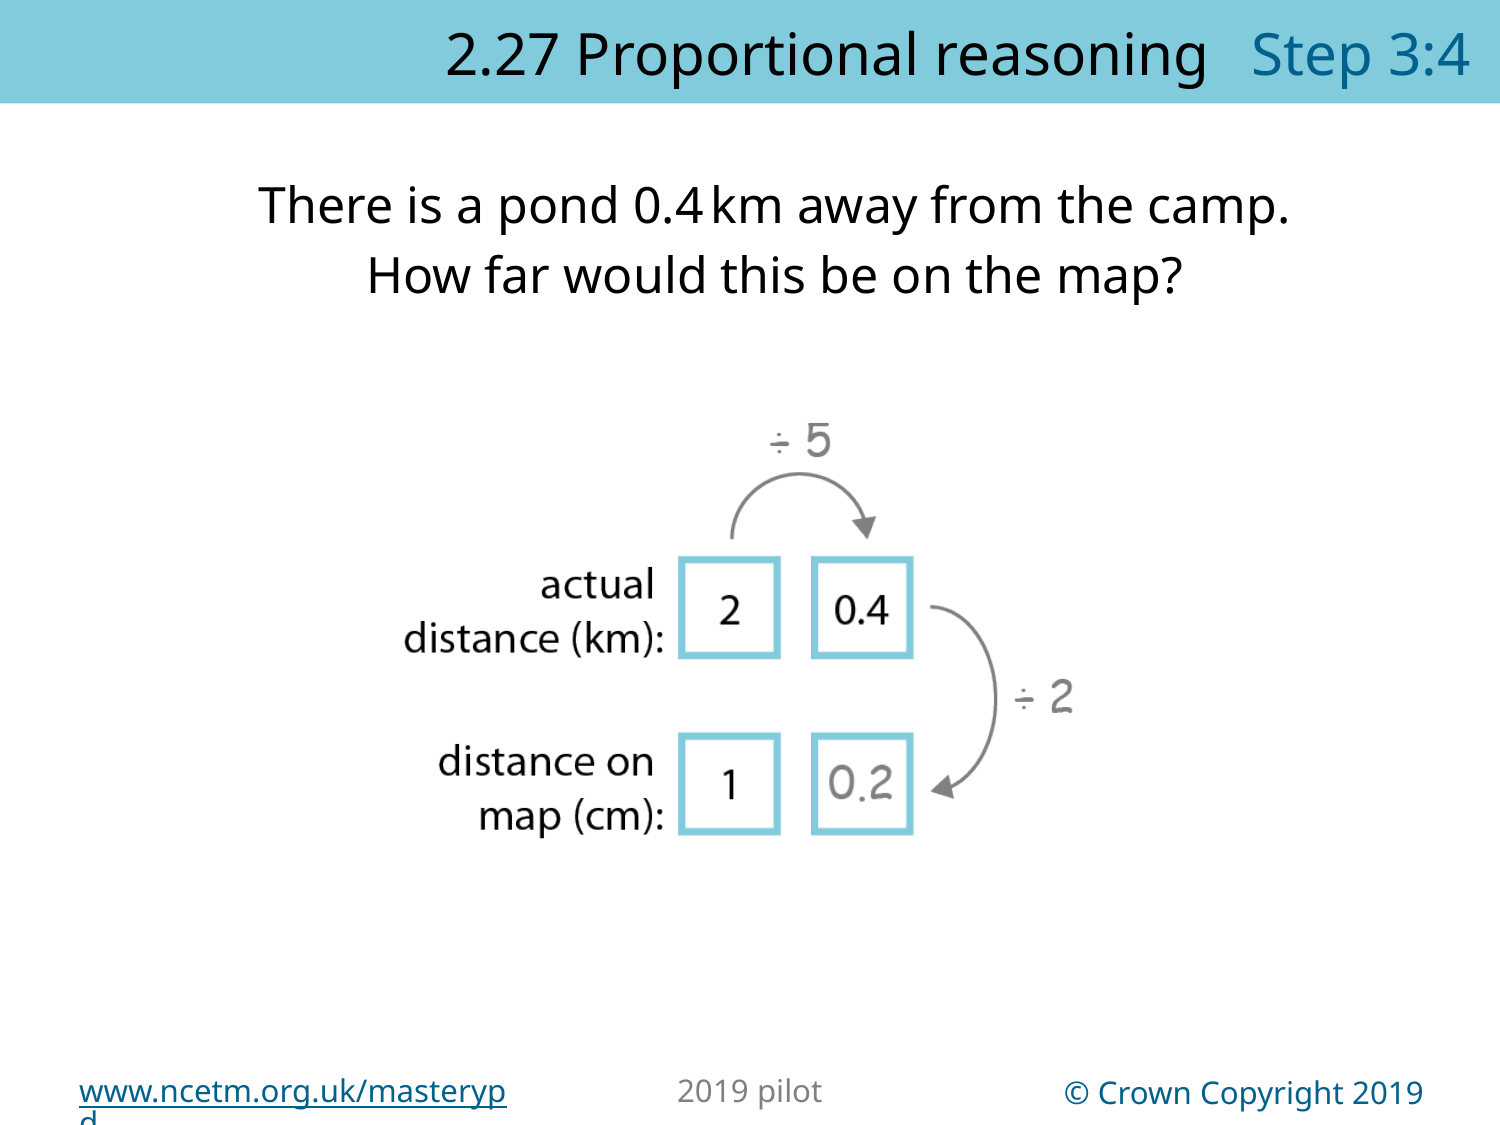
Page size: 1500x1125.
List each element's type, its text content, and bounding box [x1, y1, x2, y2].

picture [377, 359, 1123, 1060]
text_box There is a pond 0.4 km away from the camp. How far would this be on the map? [243, 165, 1307, 311]
list 2.27 Proportional reasoning Step 3:4 [0, 0, 1500, 104]
